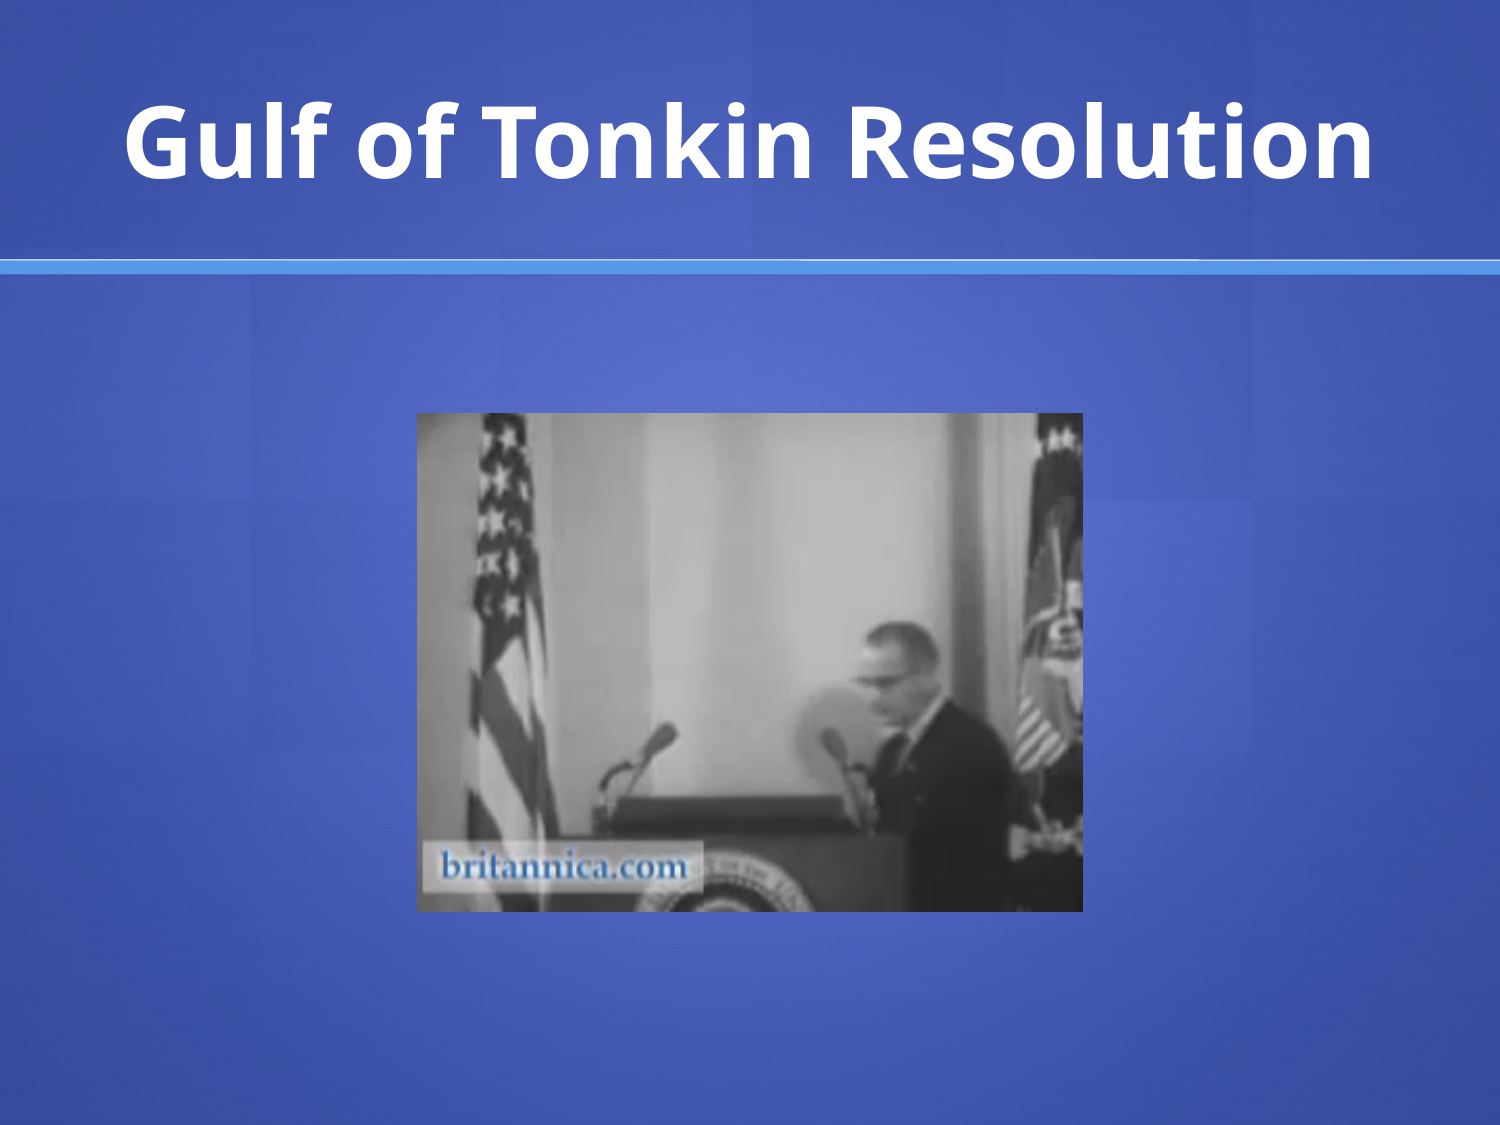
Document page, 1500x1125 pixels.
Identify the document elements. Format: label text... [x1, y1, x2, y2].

title Gulf of Tonkin Resolution [75, 45, 1425, 233]
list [415, 411, 1085, 914]
